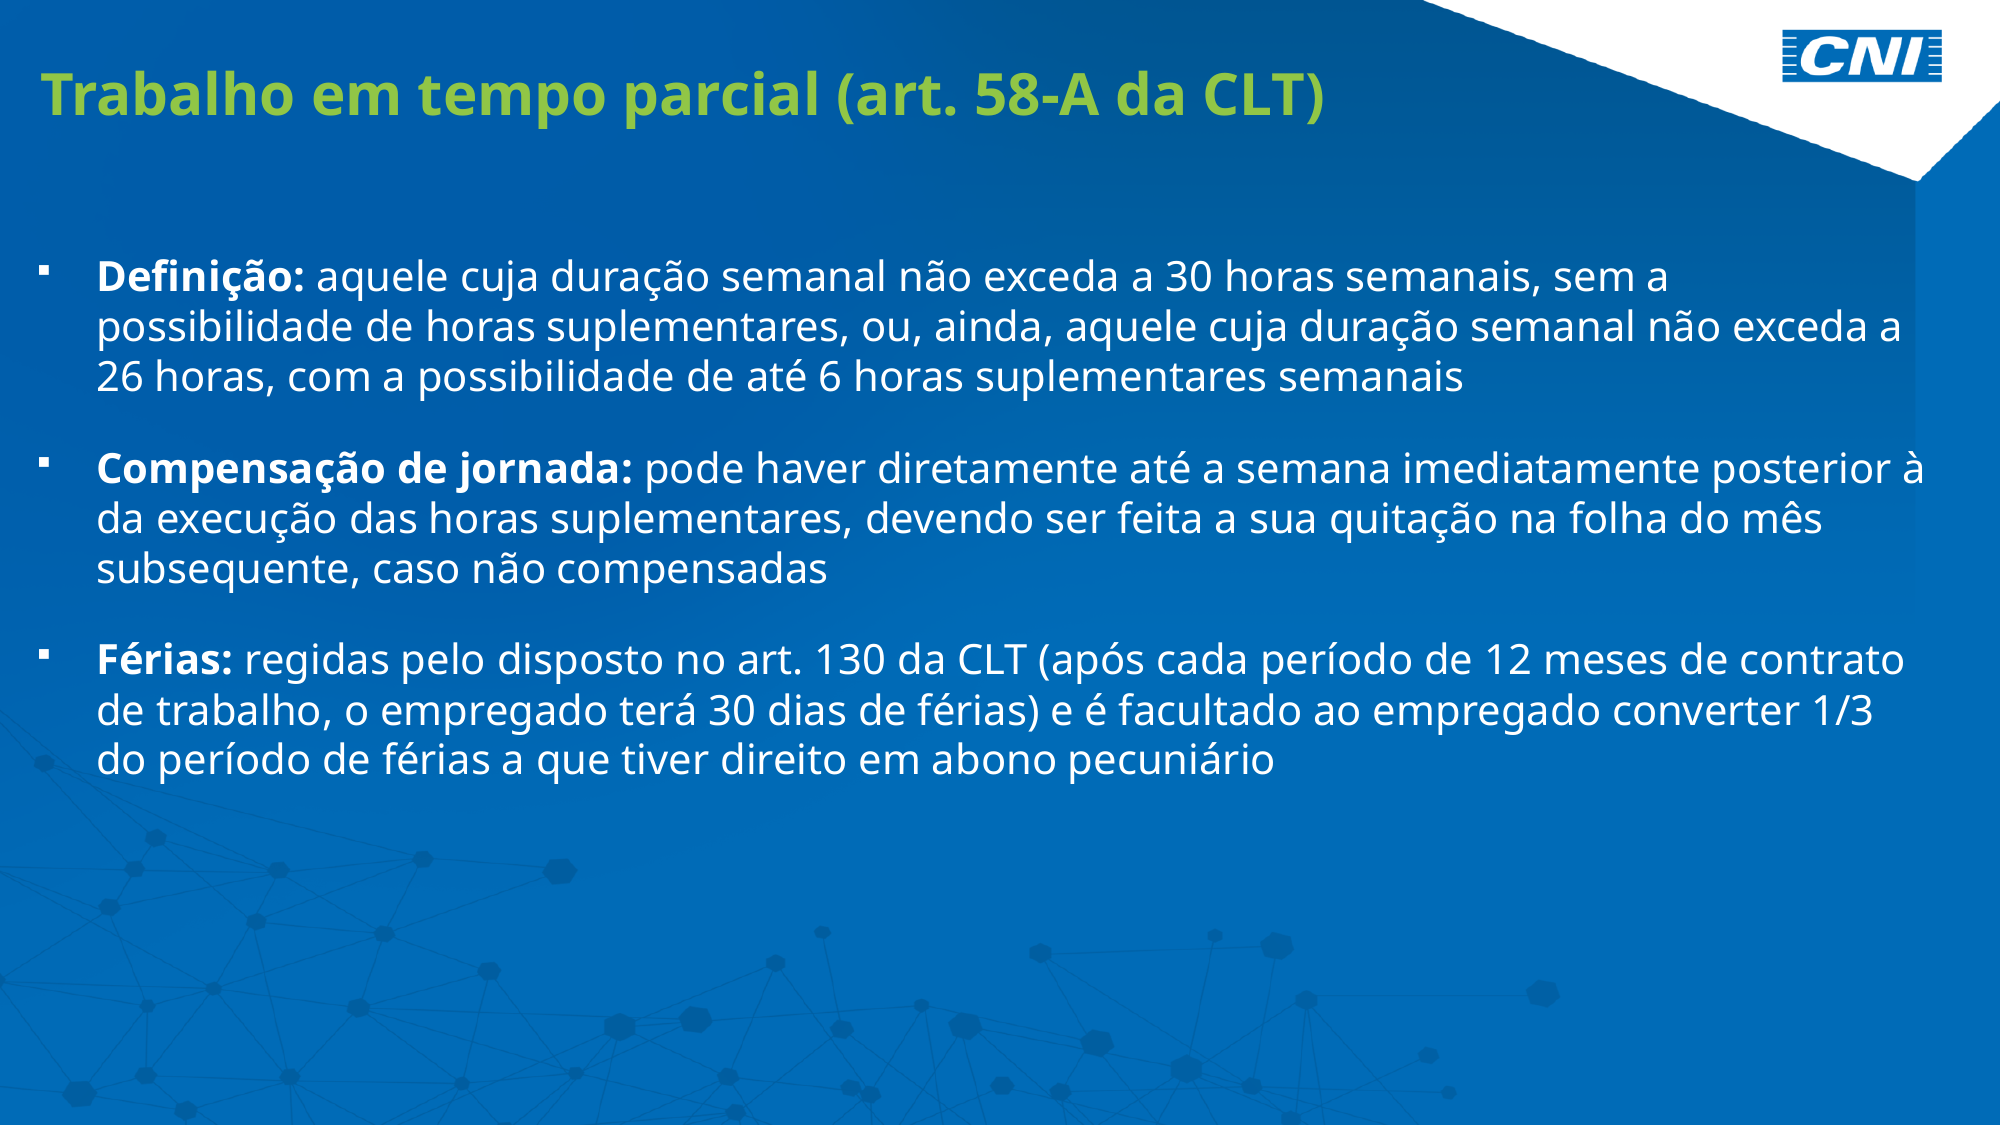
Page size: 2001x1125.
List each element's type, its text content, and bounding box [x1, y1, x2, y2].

text_box Definição: aquele cuja duração semanal não exceda a 30 horas semanais, sem a possibilidade de horas suplementares, ou, ainda, aquele cuja duração semanal não exceda a 26 horas, com a possibilidade de até 6 horas suplementares semanais Compensação de jornada: pode haver diretamente até a semana imediatamente posterior à da execução das horas suplementares, devendo ser feita a sua quitação na folha do mês subsequente, caso não compensadas Férias: regidas pelo disposto no art. 130 da CLT (após cada período de 12 meses de contrato de trabalho, o empregado terá 30 dias de férias) e é facultado ao empregado converter 1/3 do período de férias a que tiver direito em abono pecuniário [21, 150, 1946, 883]
text_box Trabalho em tempo parcial (art. 58-A da CLT) [21, 47, 1714, 137]
picture [0, 0, 2000, 1125]
